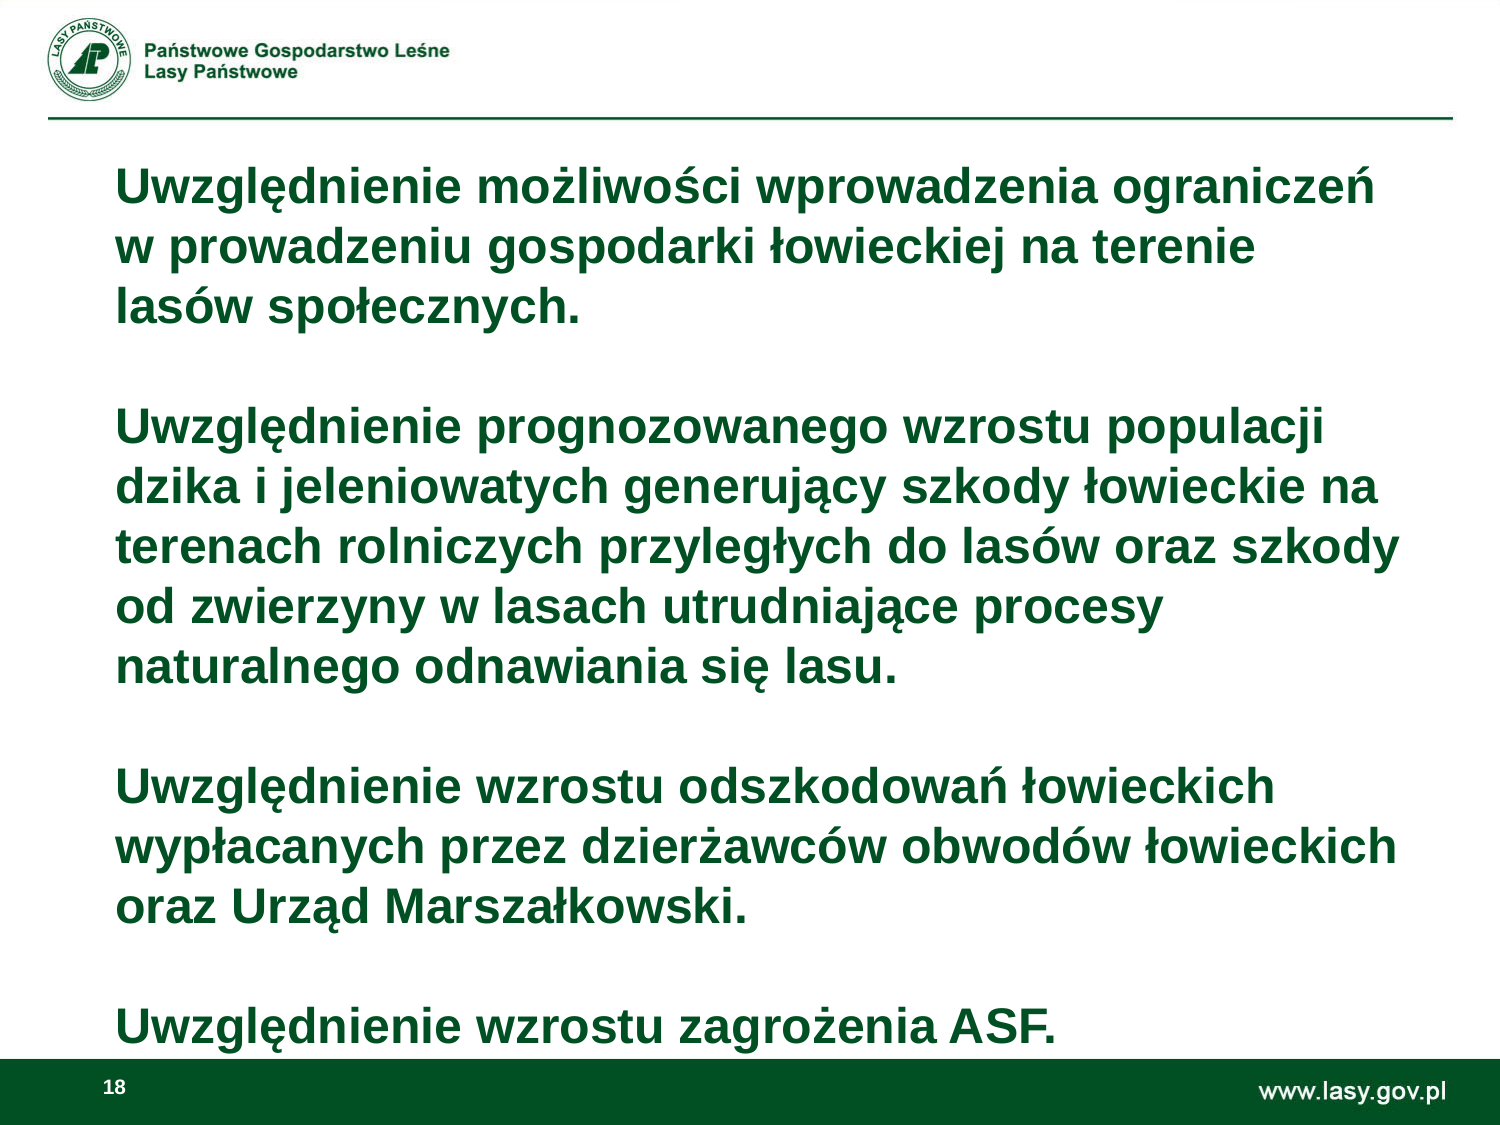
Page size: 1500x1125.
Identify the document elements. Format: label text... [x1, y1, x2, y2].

title Uwzględnienie możliwości wprowadzenia ograniczeń w prowadzeniu gospodarki łowieckiej na terenie lasów społecznych. Uwzględnienie prognozowanego wzrostu populacji dzika i jeleniowatych generujący szkody łowieckie na terenach rolniczych przyległych do lasów oraz szkody od zwierzyny w lasach utrudniające procesy naturalnego odnawiania się lasu. Uwzględnienie wzrostu odszkodowań łowieckich wypłacanych przez dzierżawców obwodów łowieckich oraz Urząd Marszałkowski. Uwzględnienie wzrostu zagrożenia ASF. [100, 148, 1425, 1059]
picture [0, 0, 1500, 1125]
